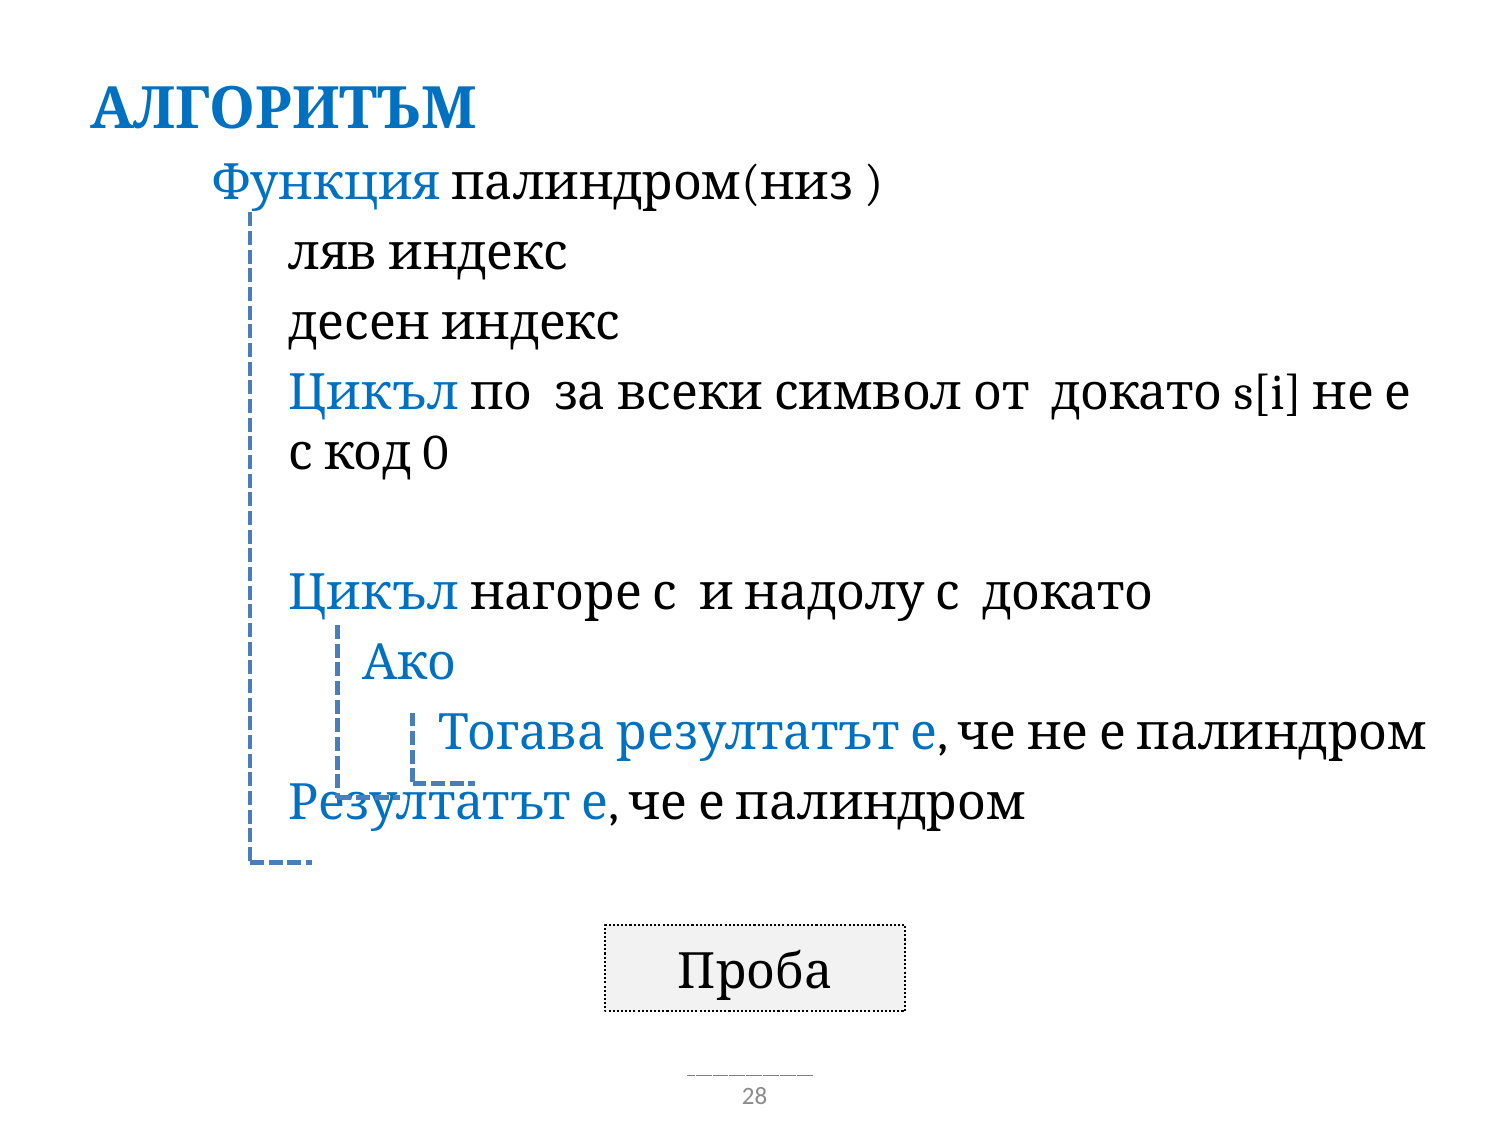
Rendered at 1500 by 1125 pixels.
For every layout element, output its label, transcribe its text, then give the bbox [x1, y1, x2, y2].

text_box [337, 624, 401, 798]
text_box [412, 712, 476, 784]
slide_number 28 [579, 1065, 930, 1125]
text_box Проба [603, 923, 907, 1013]
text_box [249, 212, 313, 863]
